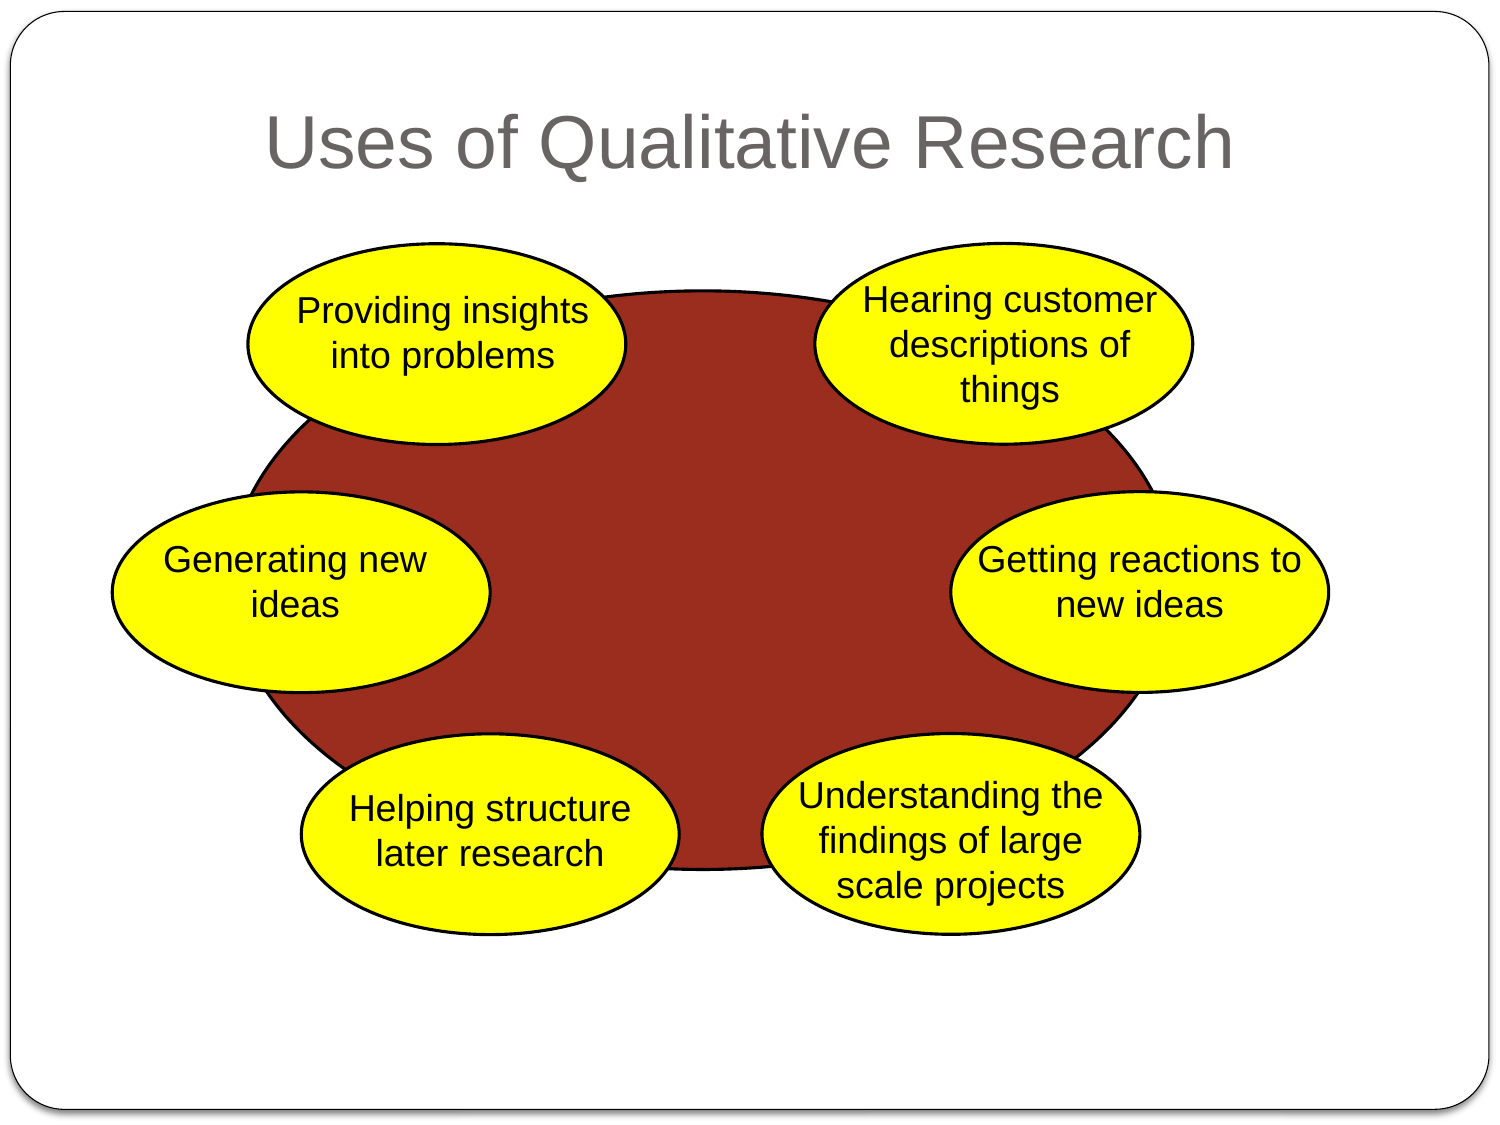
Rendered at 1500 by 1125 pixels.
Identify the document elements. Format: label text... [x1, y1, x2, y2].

text_box Uses of Qualitative Research [74, 45, 1425, 233]
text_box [301, 733, 1141, 935]
text_box [274, 703, 1131, 732]
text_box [247, 243, 1193, 445]
text_box [74, 262, 1425, 1005]
text_box [254, 453, 1152, 489]
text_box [111, 491, 1329, 693]
